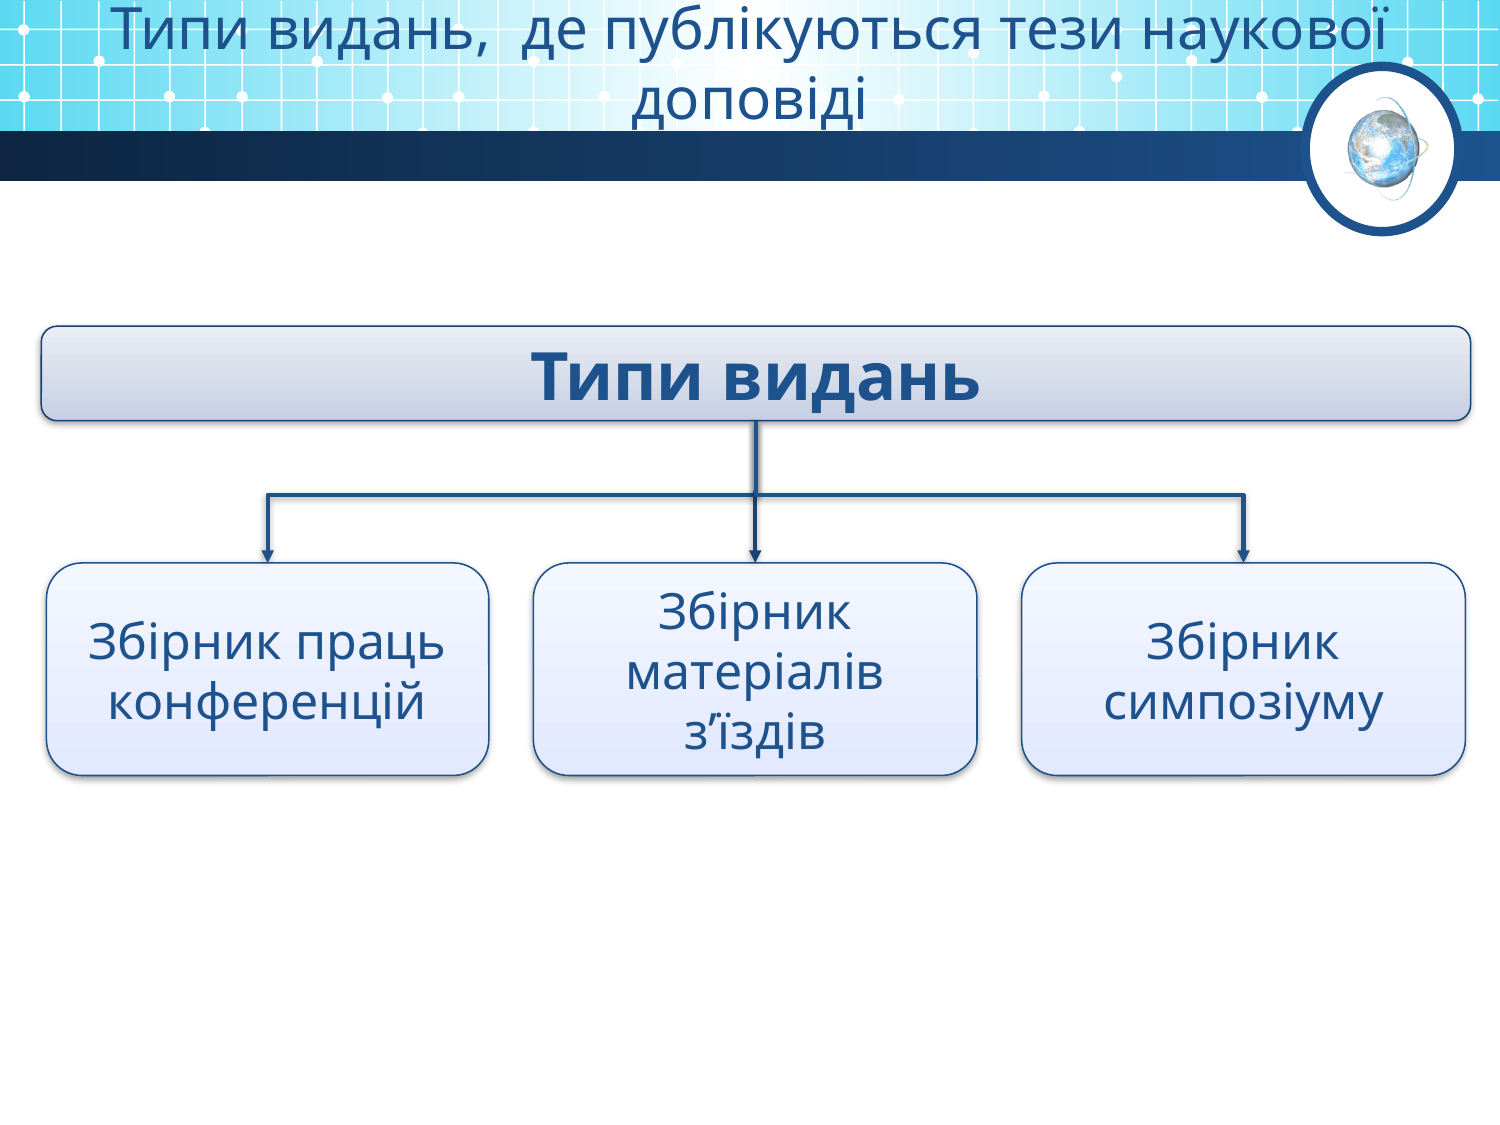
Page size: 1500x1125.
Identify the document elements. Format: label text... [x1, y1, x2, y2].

text_box Типи видань [1077, 325, 1472, 422]
text_box Збірник матеріалів з’їздів [532, 562, 978, 777]
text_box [440, 247, 584, 737]
text_box Типи видань [587, 325, 923, 422]
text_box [928, 247, 1071, 736]
picture [1310, 139, 1454, 226]
text_box Типи видань, де публікуються тези наукової доповіді [0, 0, 1500, 139]
text_box Типи видань [40, 325, 435, 422]
text_box Збірник симпозіуму [1021, 562, 1467, 777]
text_box Збірник праць конференцій [45, 562, 490, 777]
